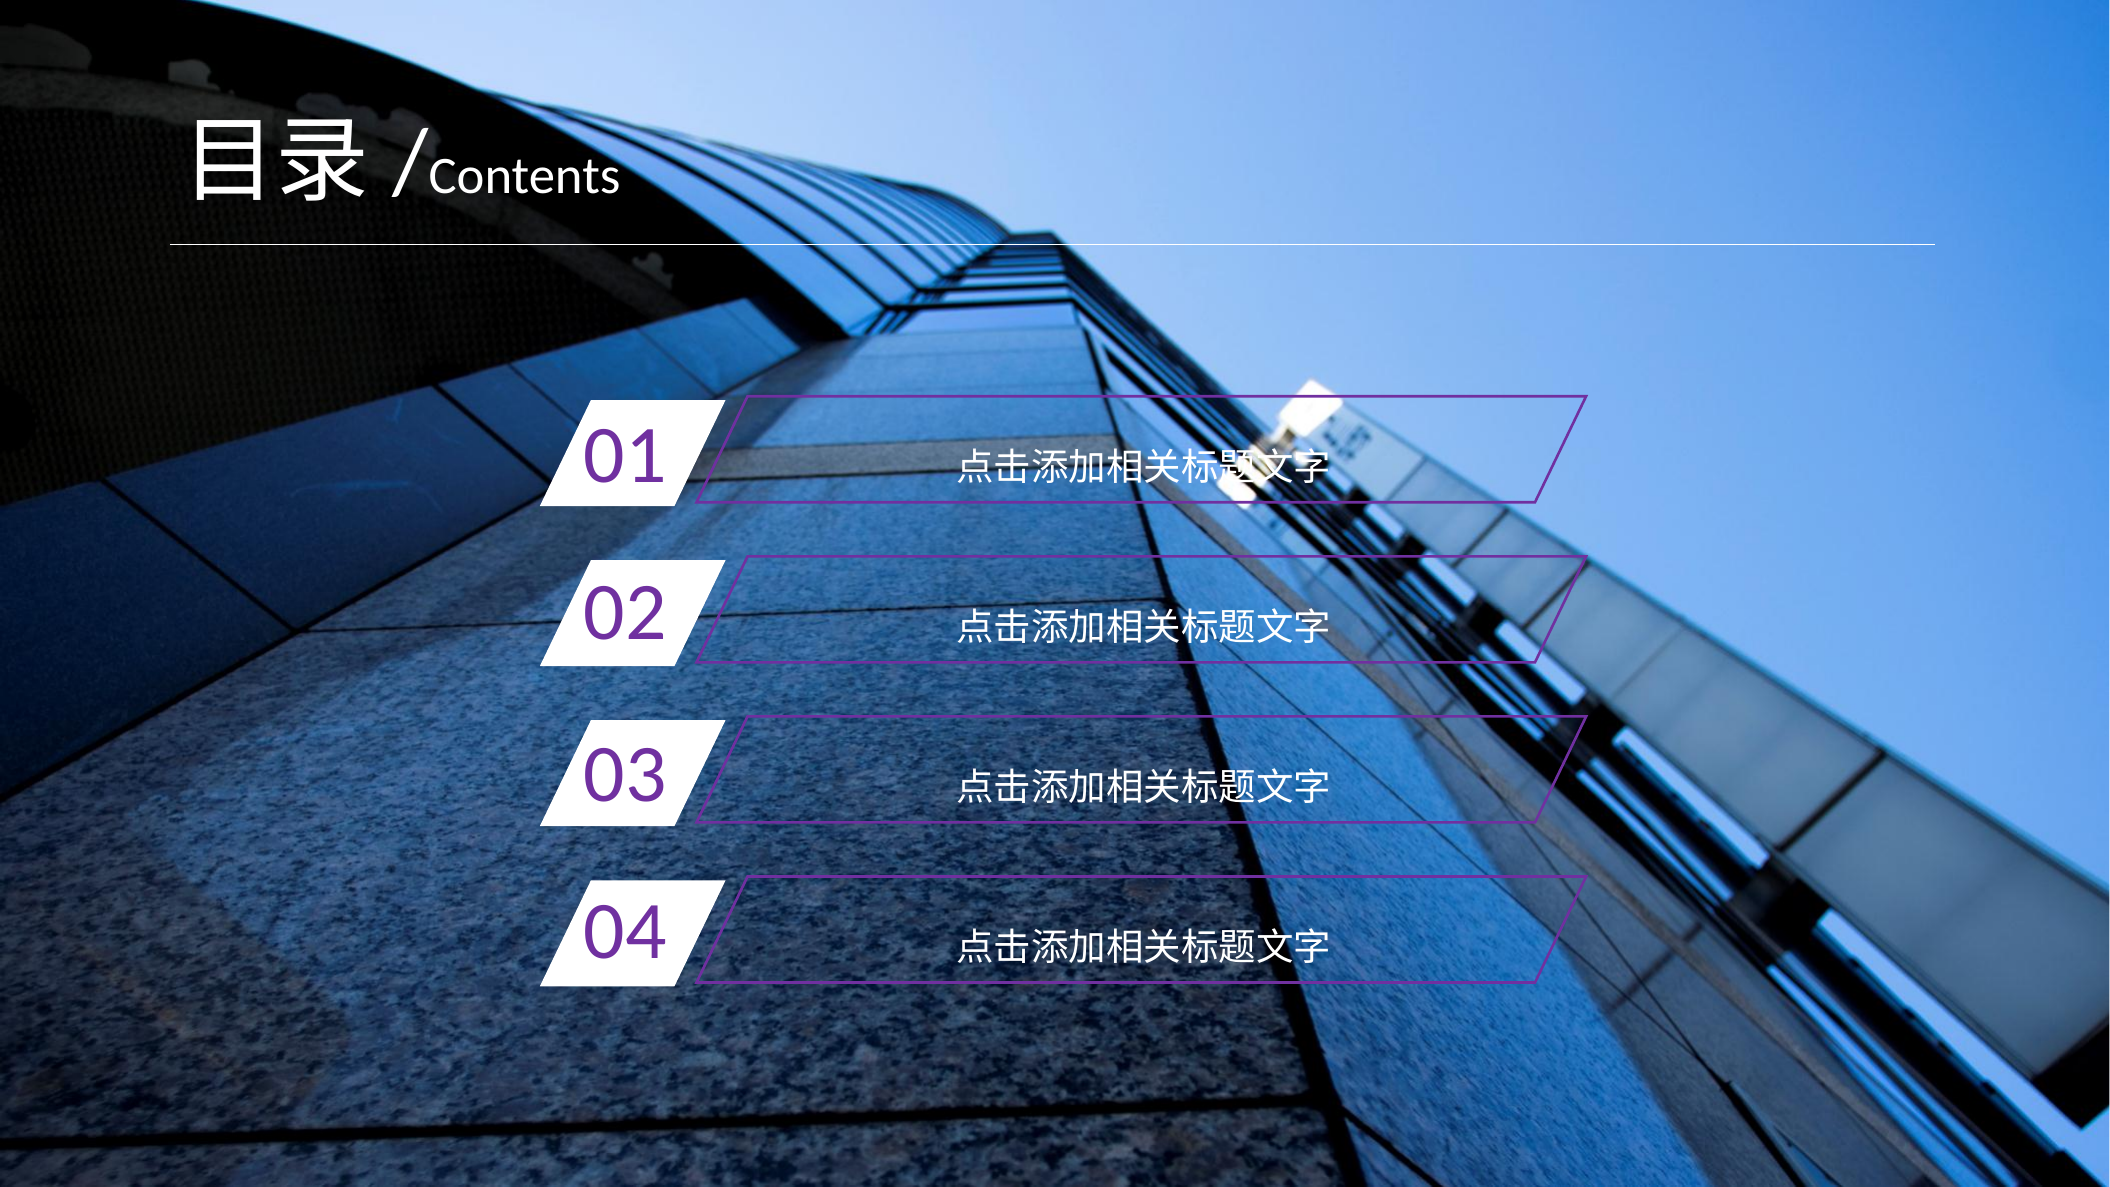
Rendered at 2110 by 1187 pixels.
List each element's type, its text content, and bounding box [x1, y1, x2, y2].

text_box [539, 393, 747, 508]
text_box 目录/Contents [141, 99, 662, 214]
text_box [539, 549, 747, 667]
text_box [696, 396, 1587, 503]
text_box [696, 556, 1587, 663]
text_box [0, 0, 2110, 1187]
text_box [696, 876, 1587, 983]
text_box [696, 716, 1587, 823]
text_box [539, 869, 747, 987]
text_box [539, 711, 747, 827]
